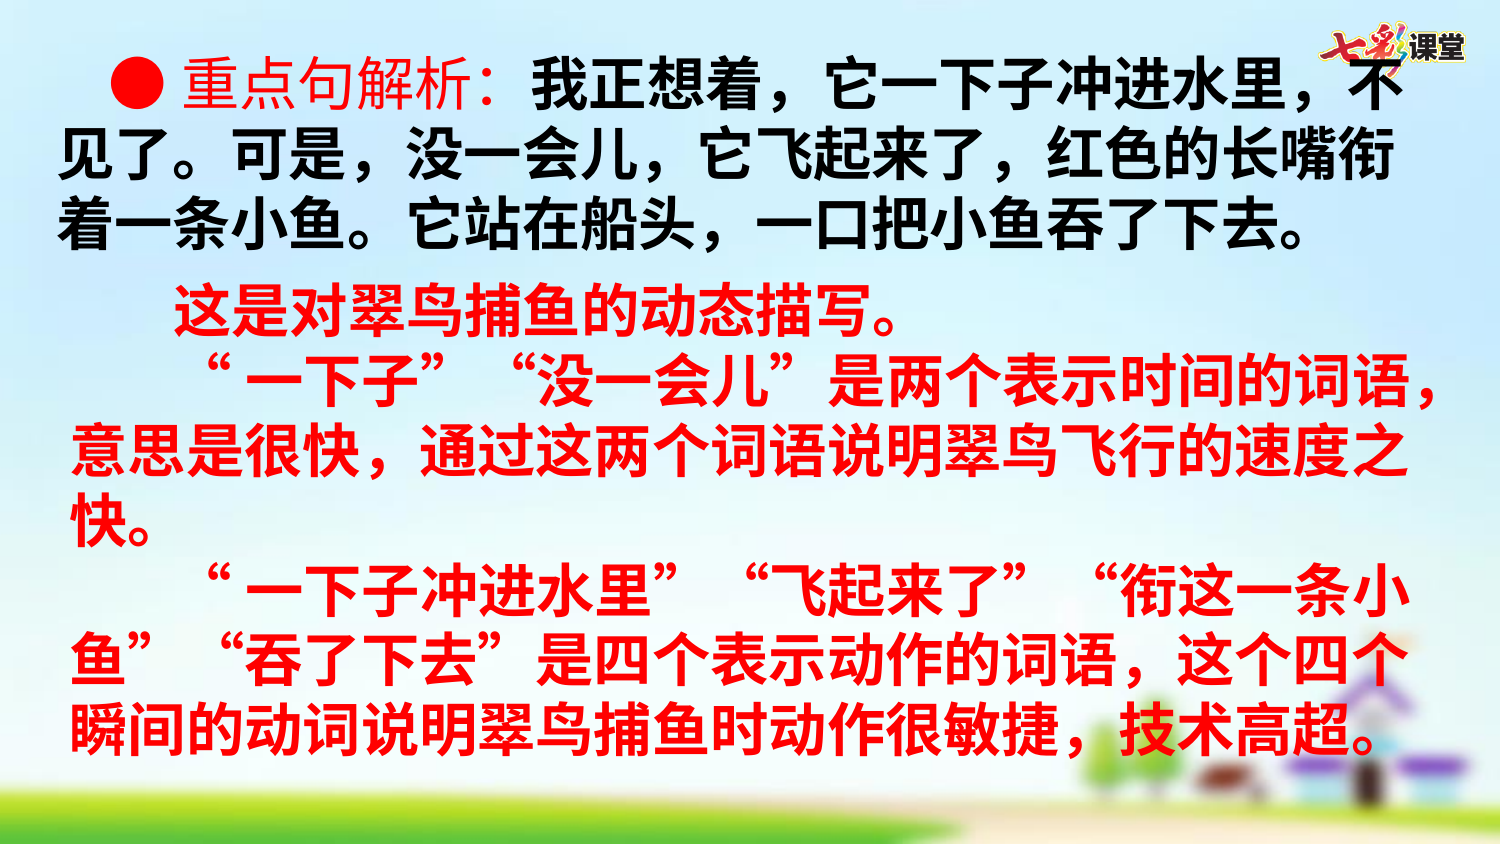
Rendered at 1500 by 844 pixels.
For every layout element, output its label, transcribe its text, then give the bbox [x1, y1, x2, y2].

picture [0, 0, 1500, 844]
text_box 这是对翠鸟捕鱼的动态描写。 “一下子”“没一会儿”是两个表示时间的词语，意思是很快，通过这两个词语说明翠鸟飞行的速度之快。 “一下子冲进水里”“飞起来了”“衔这一条小鱼”“吞了下去”是四个表示动作的词语，这个四个瞬间的动词说明翠鸟捕鱼时动作很敏捷，技术高超。 [55, 266, 1447, 771]
text_box ●重点句解析：我正想着，它一下子冲进水里，不见了。可是，没一会儿，它飞起来了，红色的长嘴衔着一条小鱼。它站在船头，一口把小鱼吞了下去。 [41, 40, 1468, 265]
